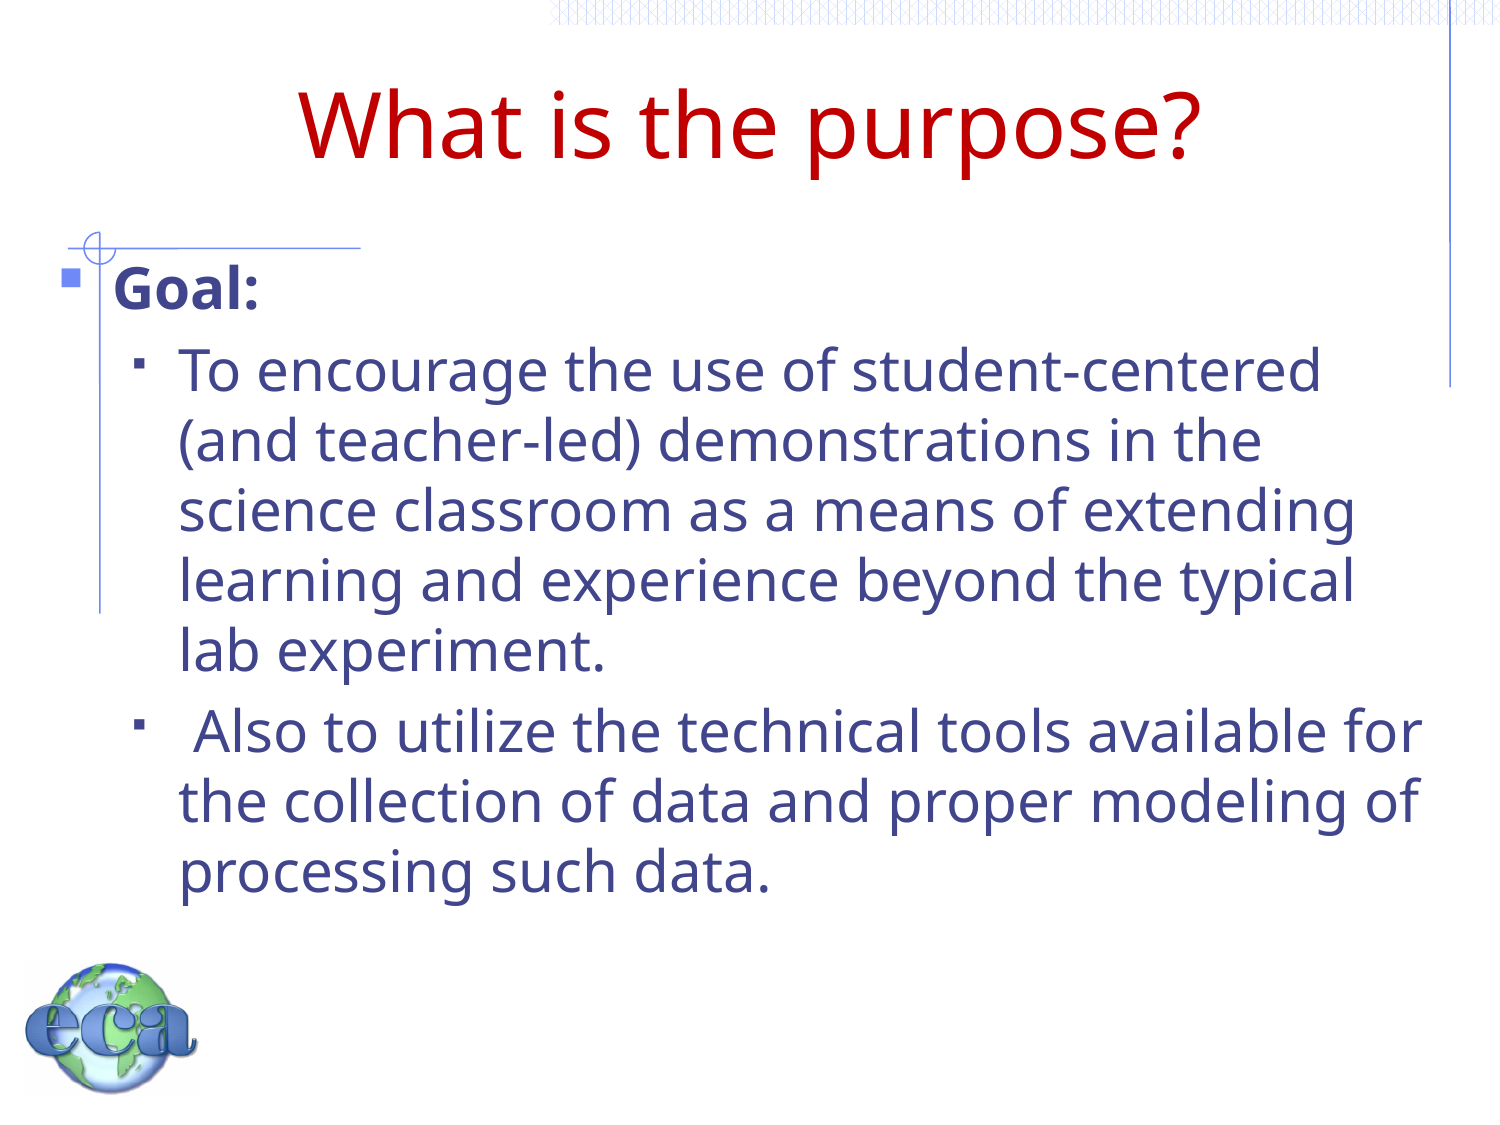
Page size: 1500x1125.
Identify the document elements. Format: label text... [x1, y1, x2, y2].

list Goal: To encourage the use of student-centered (and teacher-led) demonstrations in the science classroom as a means of extending learning and experience beyond the typical lab experiment. Also to utilize the technical tools available for the collection of data and proper modeling of processing such data. [41, 243, 1471, 965]
picture [23, 960, 200, 1096]
title What is the purpose? [17, 49, 1483, 185]
